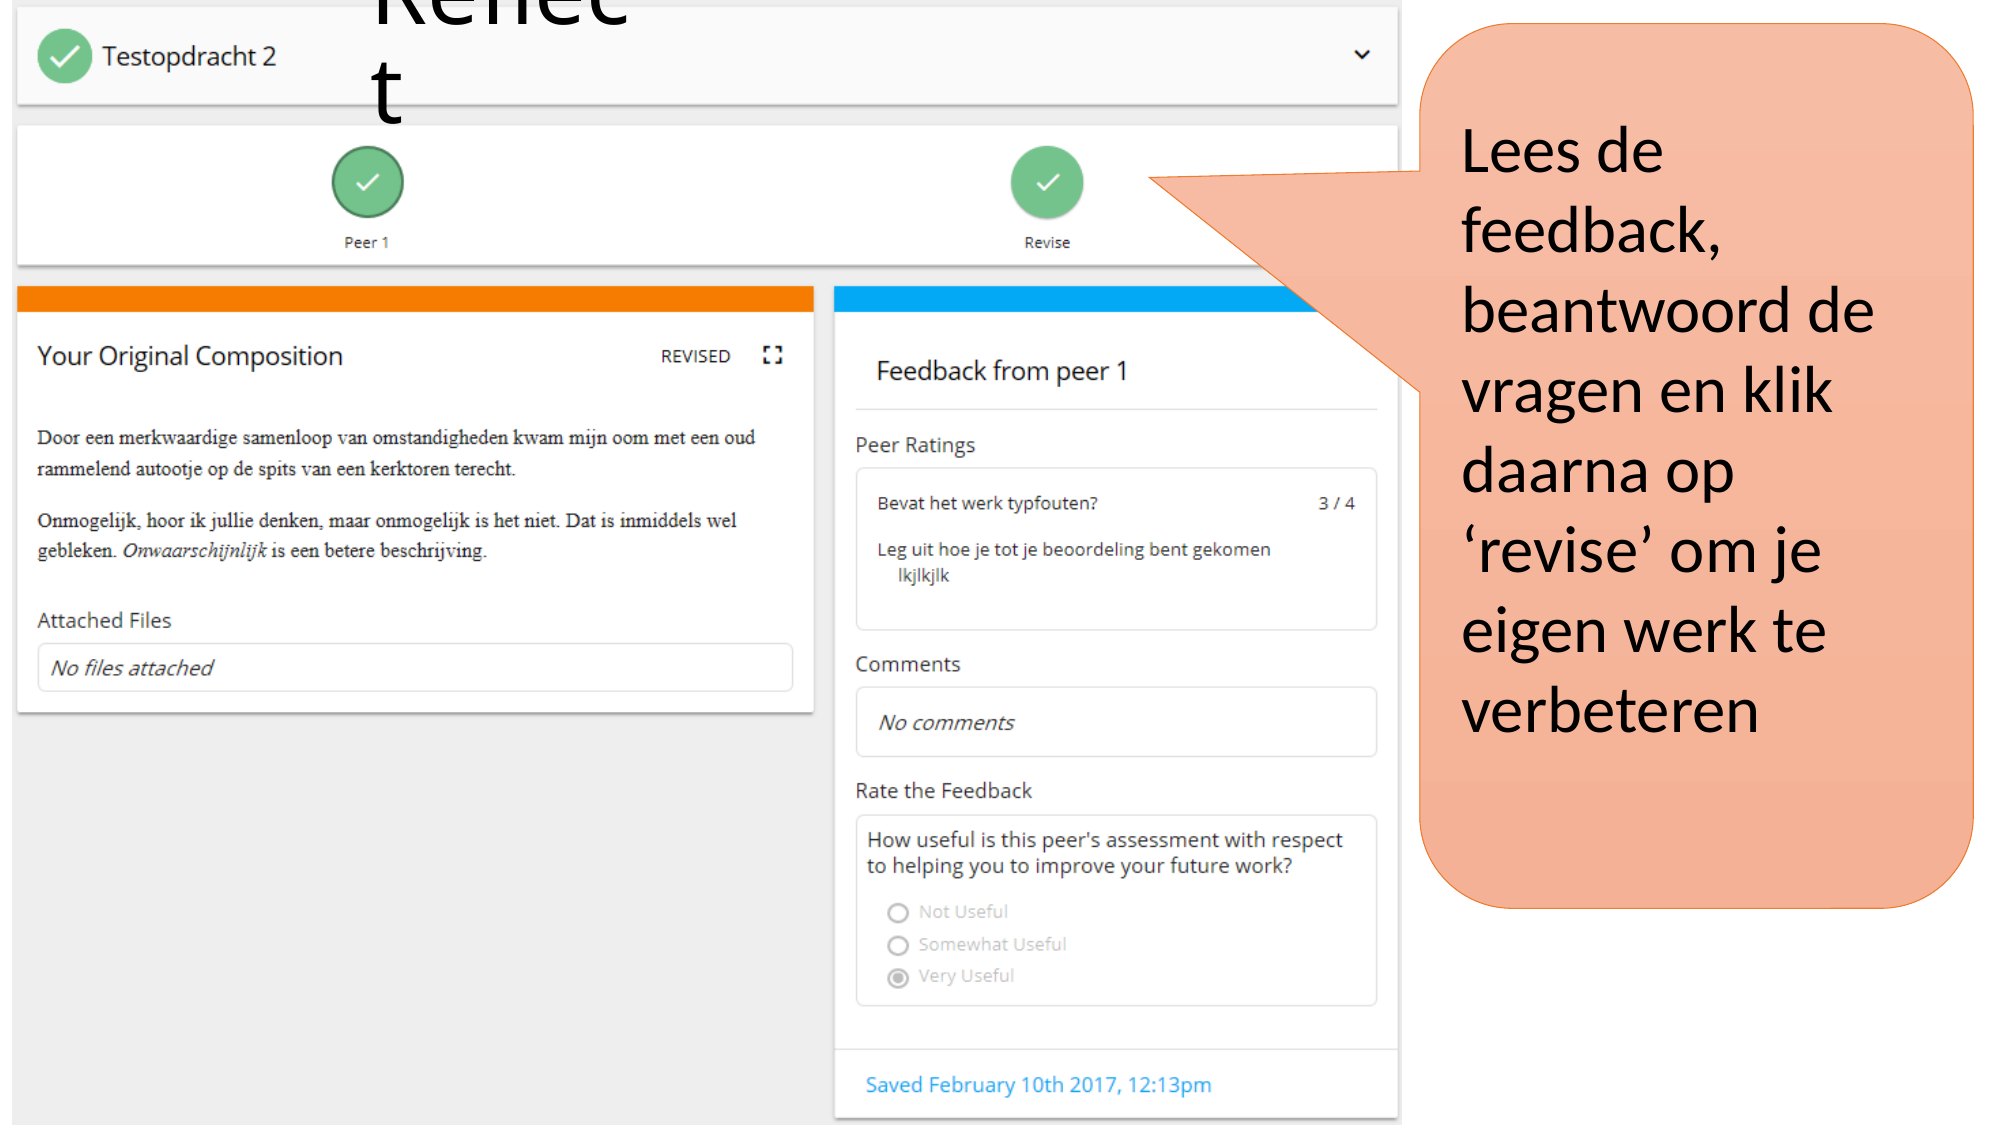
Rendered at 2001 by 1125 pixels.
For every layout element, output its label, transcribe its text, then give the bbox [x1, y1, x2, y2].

picture [12, 0, 1402, 1125]
text_box Lees de feedback, beantwoord de vragen en klik daarna op ‘revise’ om je eigen werk te verbeteren [1402, 23, 1974, 909]
